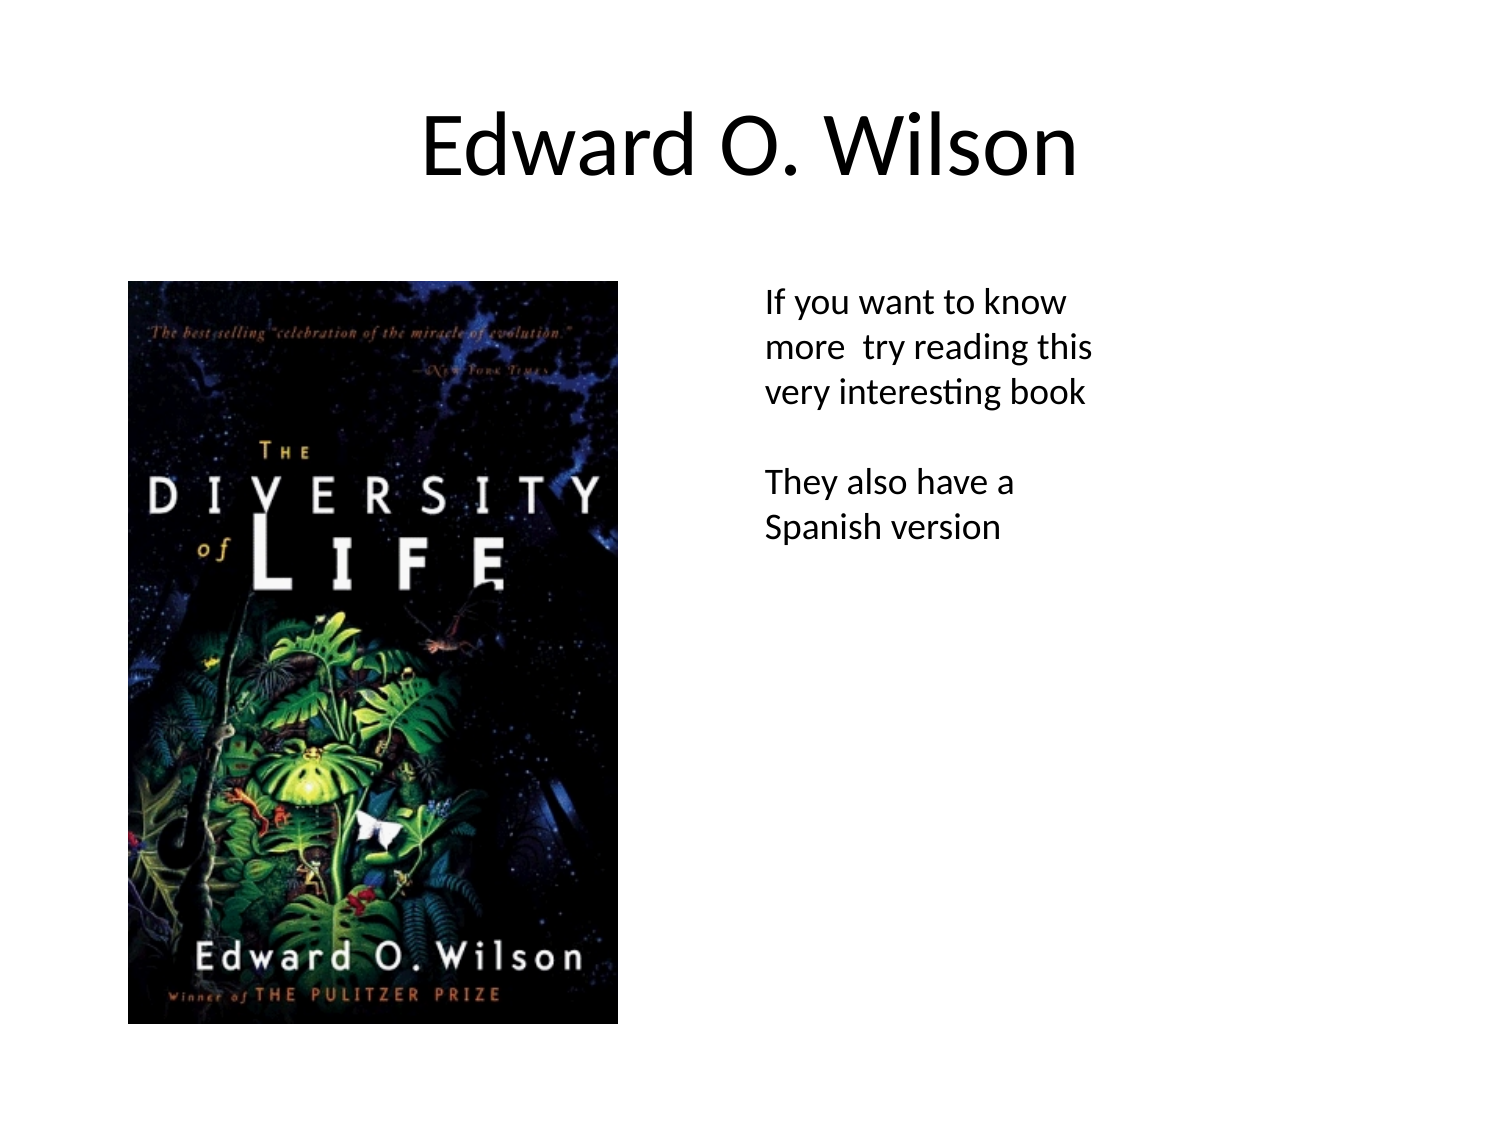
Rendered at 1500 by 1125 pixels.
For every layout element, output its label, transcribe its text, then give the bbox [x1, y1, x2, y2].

title Edward O. Wilson [75, 45, 1425, 233]
text_box If you want to know more try reading this very interesting book They also have a Spanish version [749, 269, 1137, 645]
picture [128, 280, 619, 1024]
